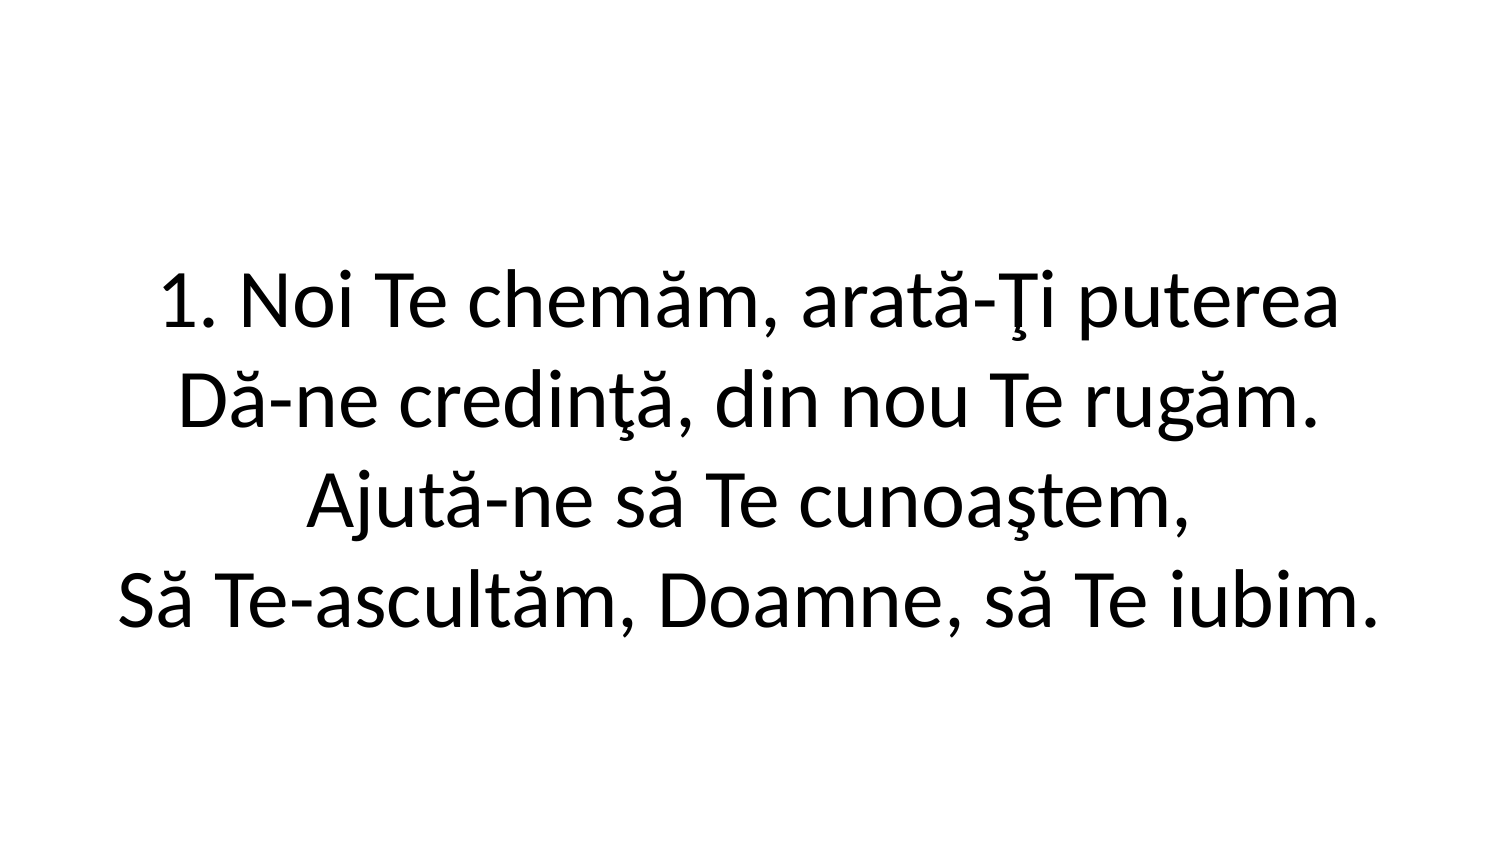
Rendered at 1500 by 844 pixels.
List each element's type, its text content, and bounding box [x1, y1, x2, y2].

text_box 1. Noi Te chemăm, arată-Ţi puterea Dă-ne credinţă, din nou Te rugăm. Ajută-ne să Te cunoaştem, Să Te-ascultăm, Doamne, să Te iubim. [102, 192, 1398, 652]
